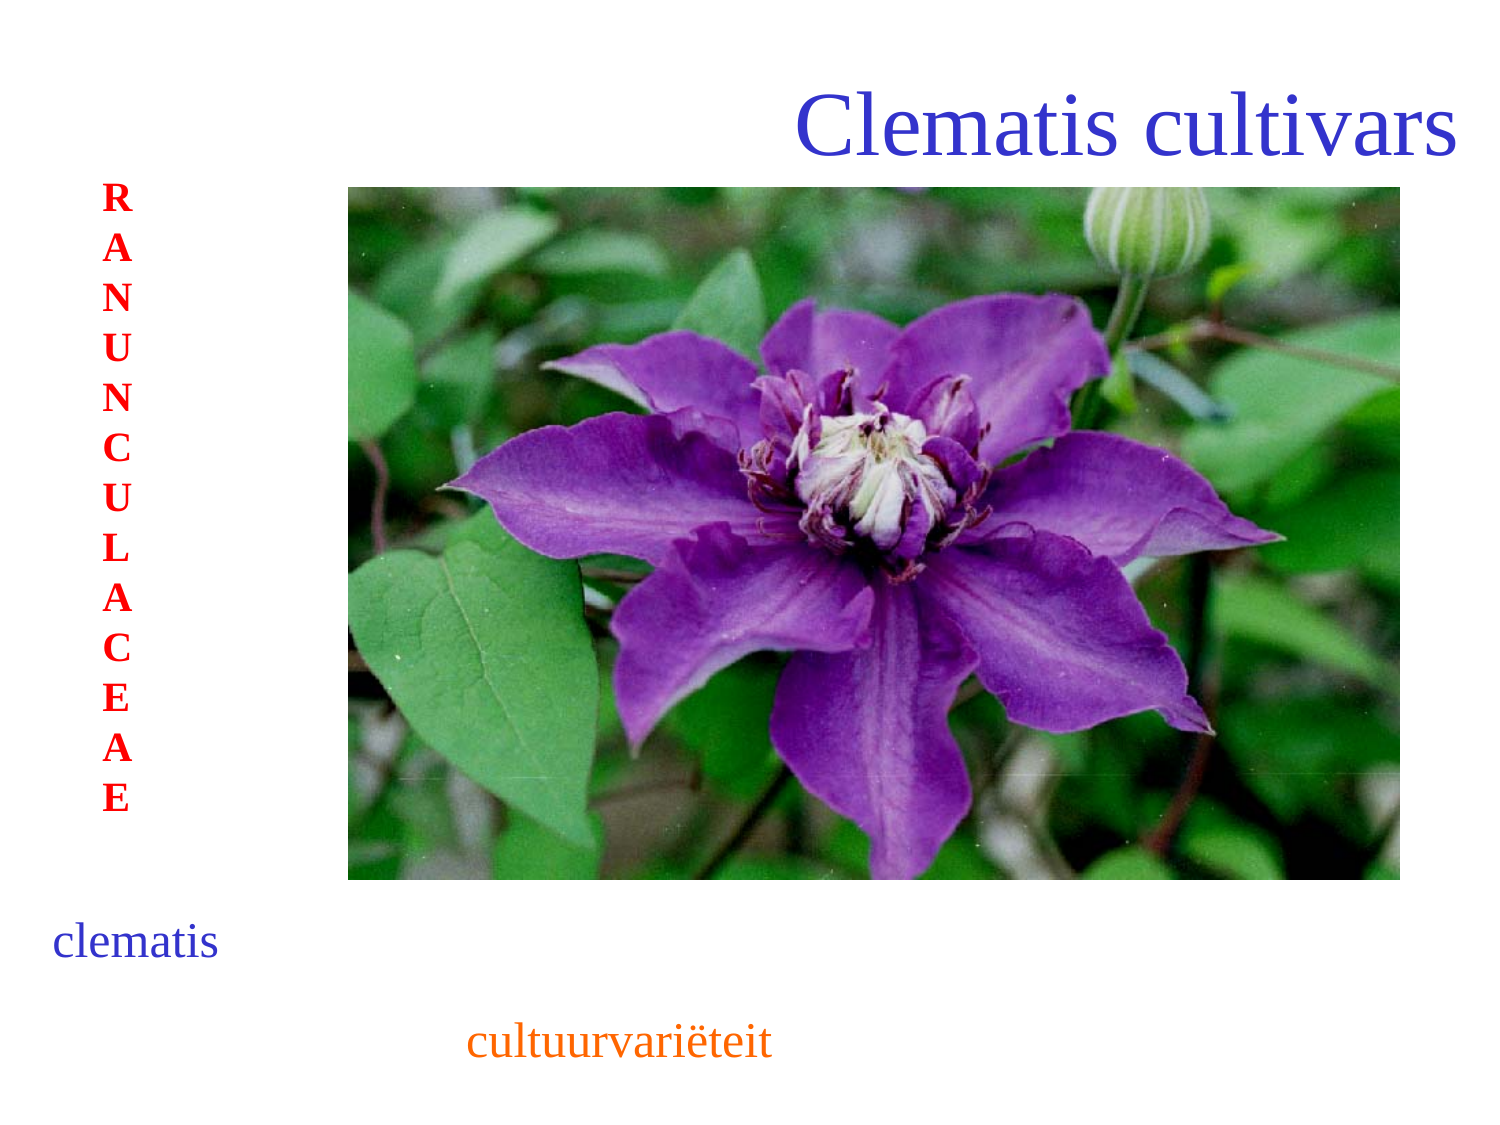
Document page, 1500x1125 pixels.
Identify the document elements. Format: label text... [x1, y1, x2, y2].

title Clematis cultivars [200, 24, 1475, 213]
text_box RANUNCULACEAE [87, 162, 150, 828]
text_box cultuurvariëteit [75, 999, 788, 1075]
picture [348, 187, 1401, 880]
text_box clematis [37, 899, 1100, 975]
